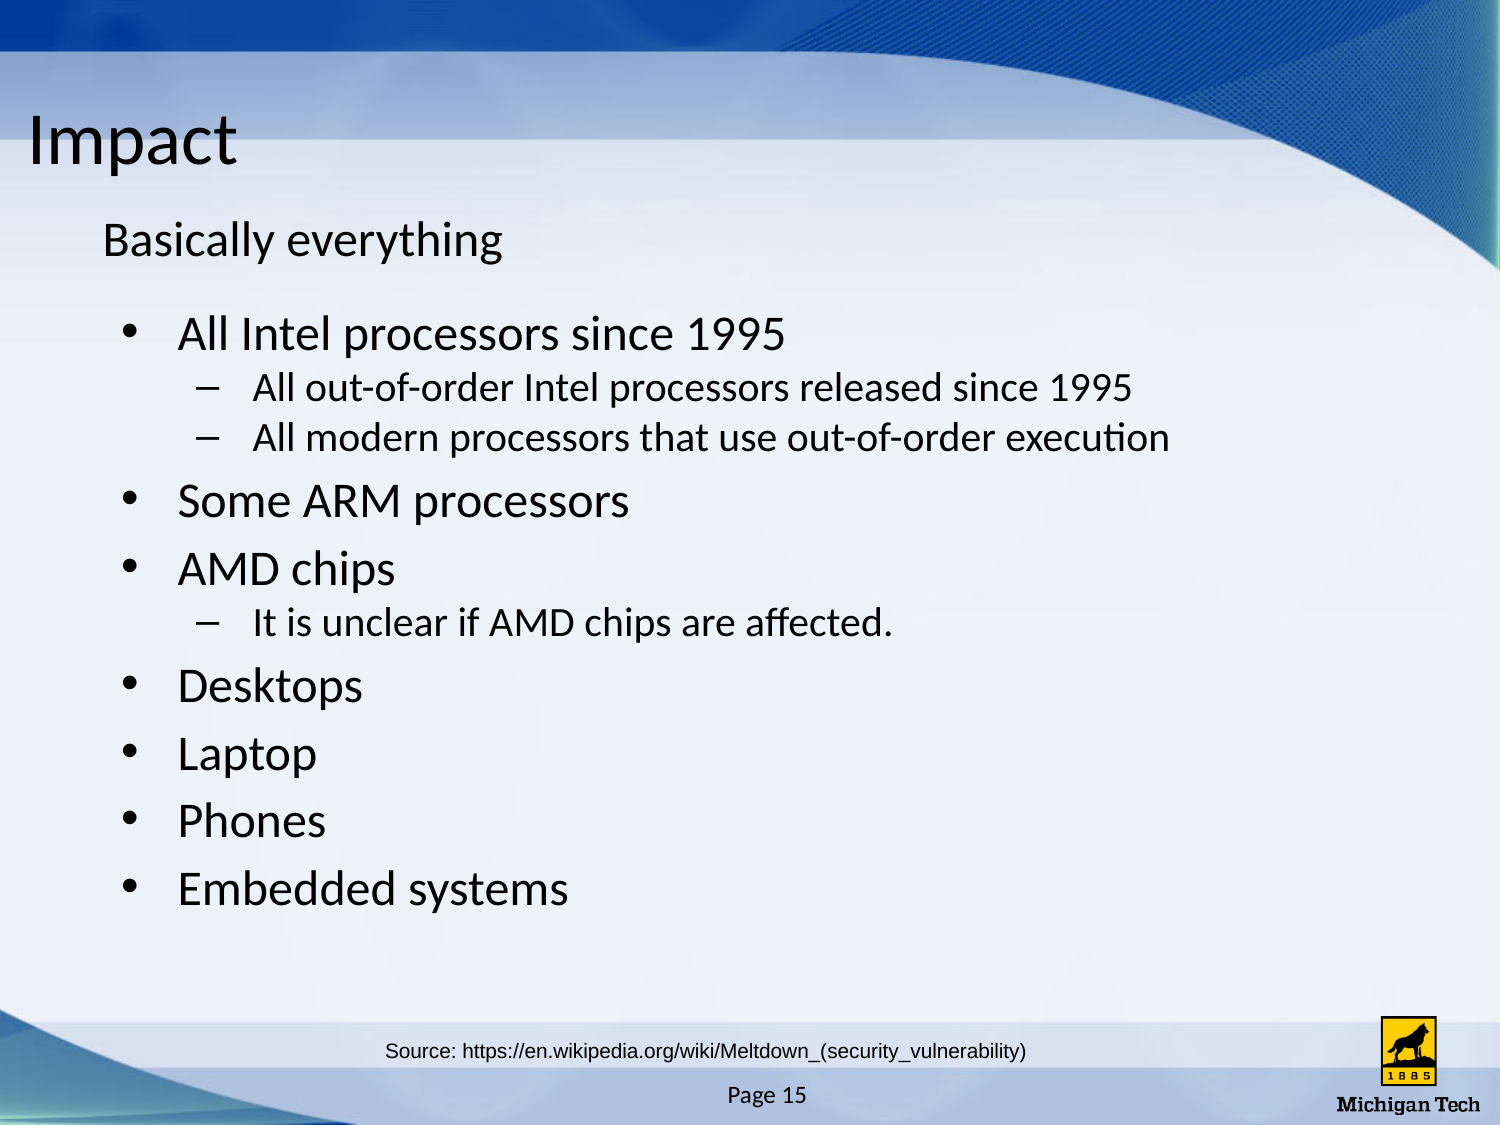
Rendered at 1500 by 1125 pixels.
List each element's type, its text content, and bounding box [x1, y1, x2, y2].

text_box Source: https://en.wikipedia.org/wiki/Meltdown_(security_vulnerability) [370, 1029, 1263, 1070]
list Basically everything All Intel processors since 1995 All out-of-order Intel processors released since 1995 All modern processors that use out-of-order execution Some ARM processors AMD chips It is unclear if AMD chips are affected. Desktops Laptop Phones Embedded systems [87, 191, 1382, 906]
picture [0, 0, 1500, 1125]
title Impact [12, 75, 1263, 263]
